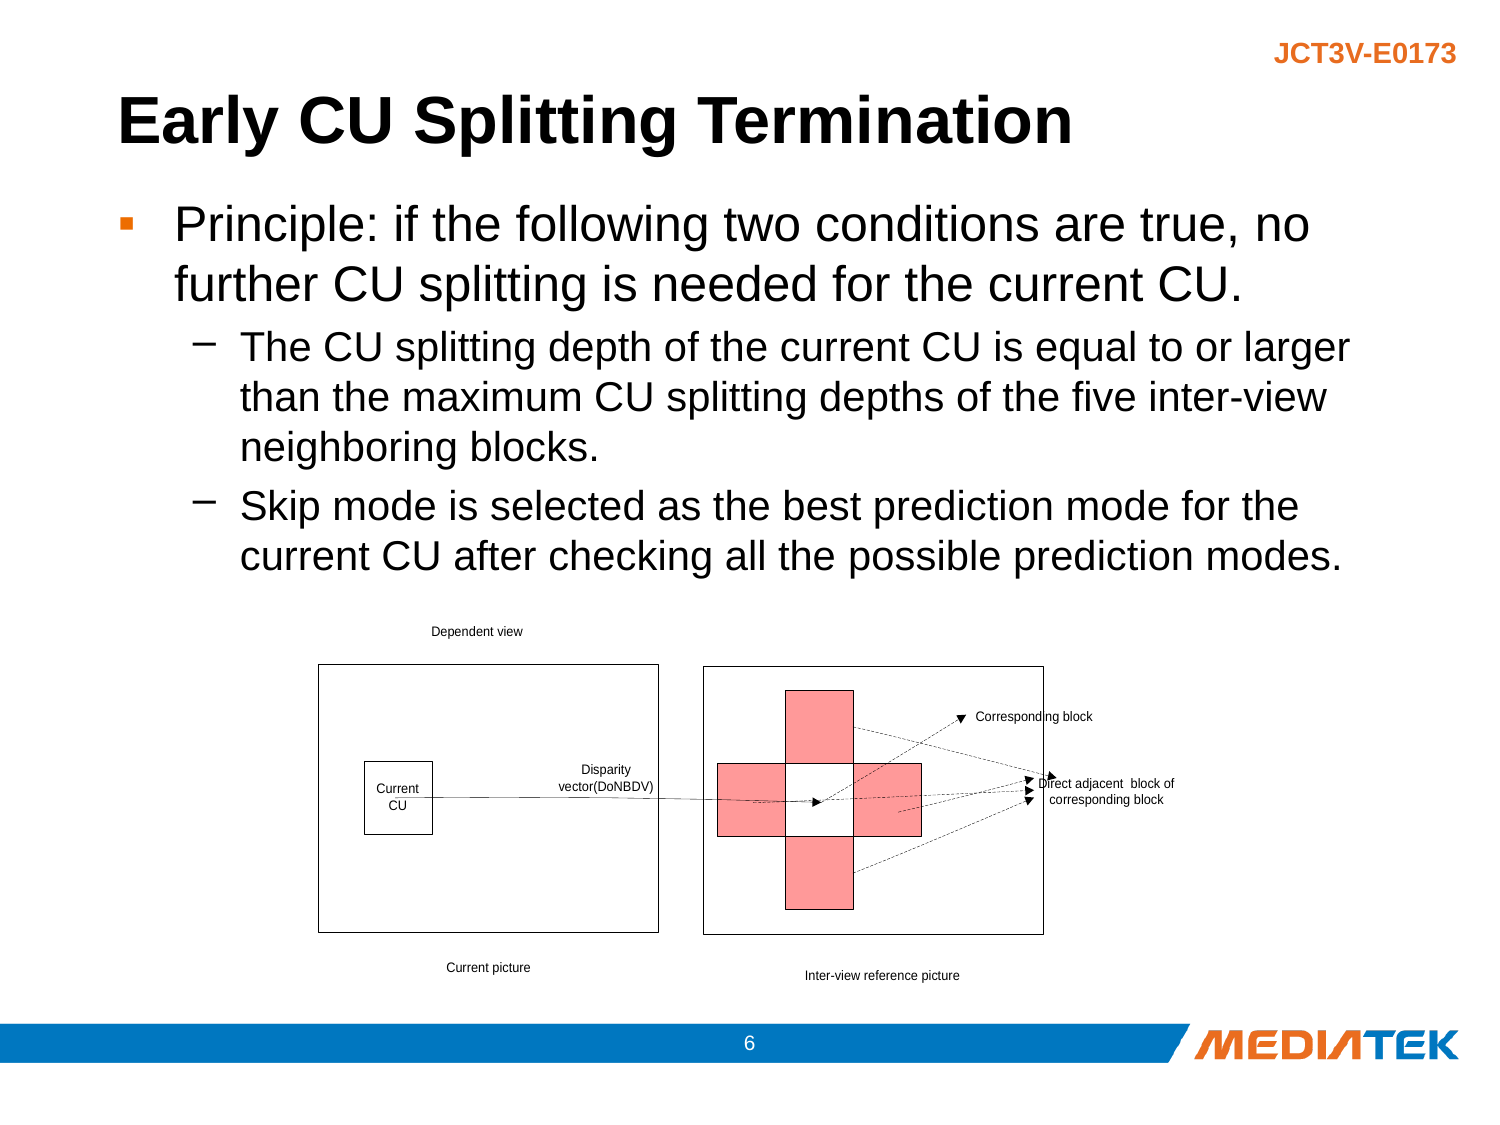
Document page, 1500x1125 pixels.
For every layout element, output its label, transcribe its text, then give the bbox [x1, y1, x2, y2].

list Principle: if the following two conditions are true, no further CU splitting is needed for the current CU. The CU splitting depth of the current CU is equal to or larger than the maximum CU splitting depths of the five inter-view neighboring blocks. Skip mode is selected as the best prediction mode for the current CU after checking all the possible prediction modes. [102, 184, 1425, 998]
title Early CU Splitting Termination [101, 62, 1425, 172]
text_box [316, 609, 1183, 997]
picture [789, 1023, 1459, 1063]
picture [0, 1023, 711, 1063]
slide_number 5 [711, 1022, 789, 1090]
